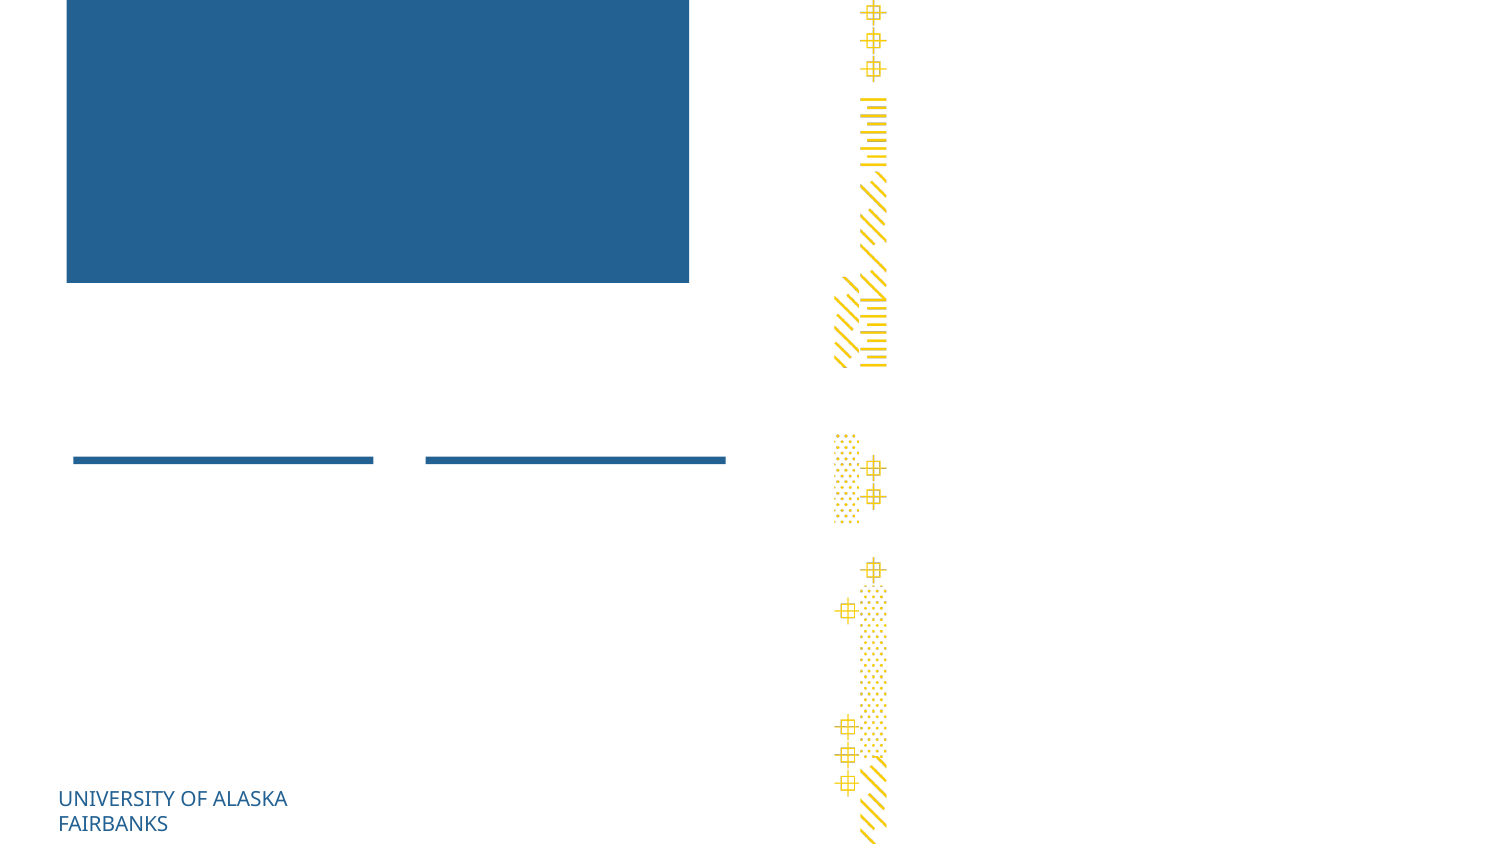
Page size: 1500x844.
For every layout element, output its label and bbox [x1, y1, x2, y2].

picture [834, 0, 1500, 844]
